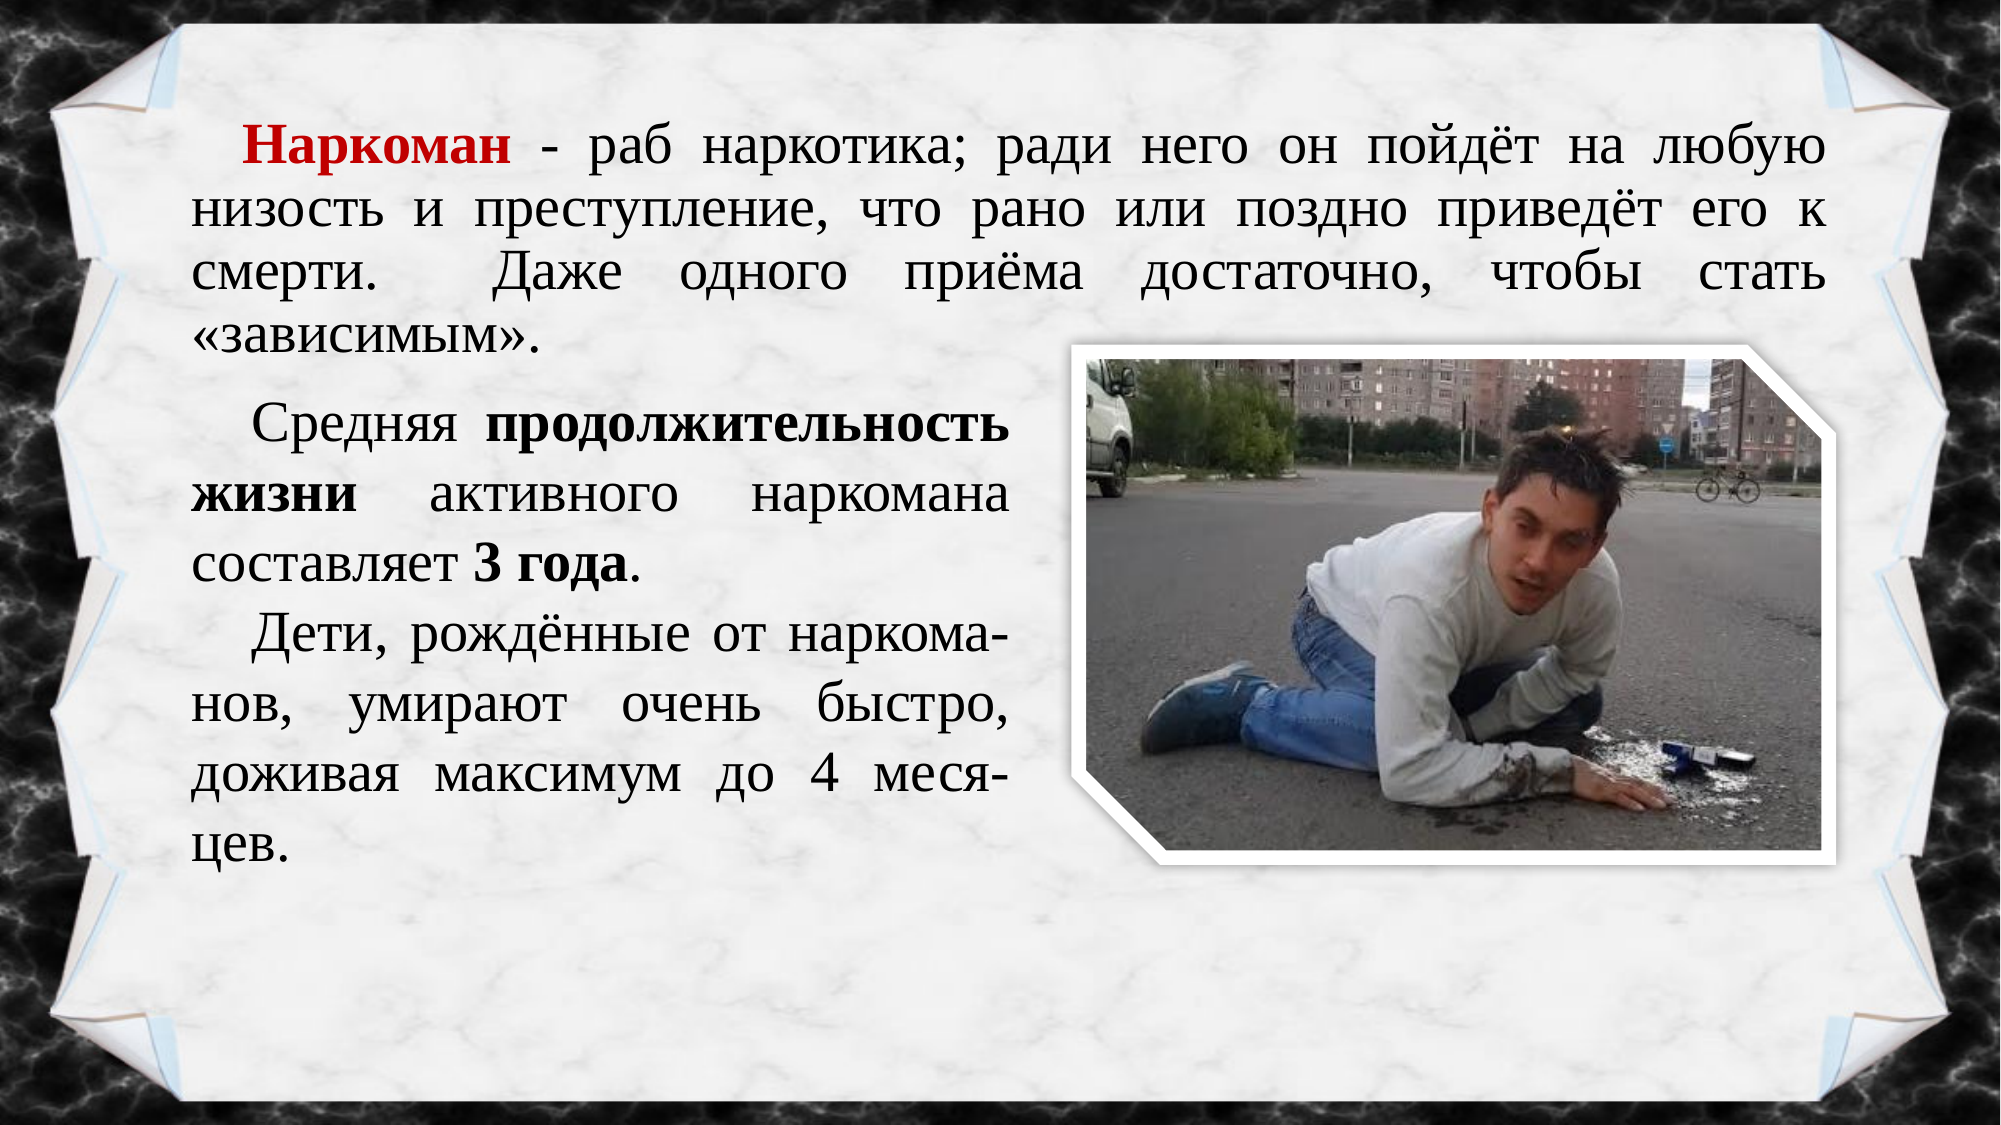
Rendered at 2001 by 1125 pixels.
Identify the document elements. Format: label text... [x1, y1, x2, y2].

text_box Средняя продолжительность жизни активного наркомана составляет 3 года. Дети, рождённые от наркома-нов, умирают очень быстро, доживая максимум до 4 меся-цев. [176, 375, 1025, 881]
picture [0, 0, 2001, 1125]
text_box Наркоман - раб наркотика; ради него он пойдёт на любую низость и преступление, что рано или поздно приведёт его к смерти. Даже одного приёма достаточно, чтобы стать «зависимым». [176, 106, 1843, 373]
